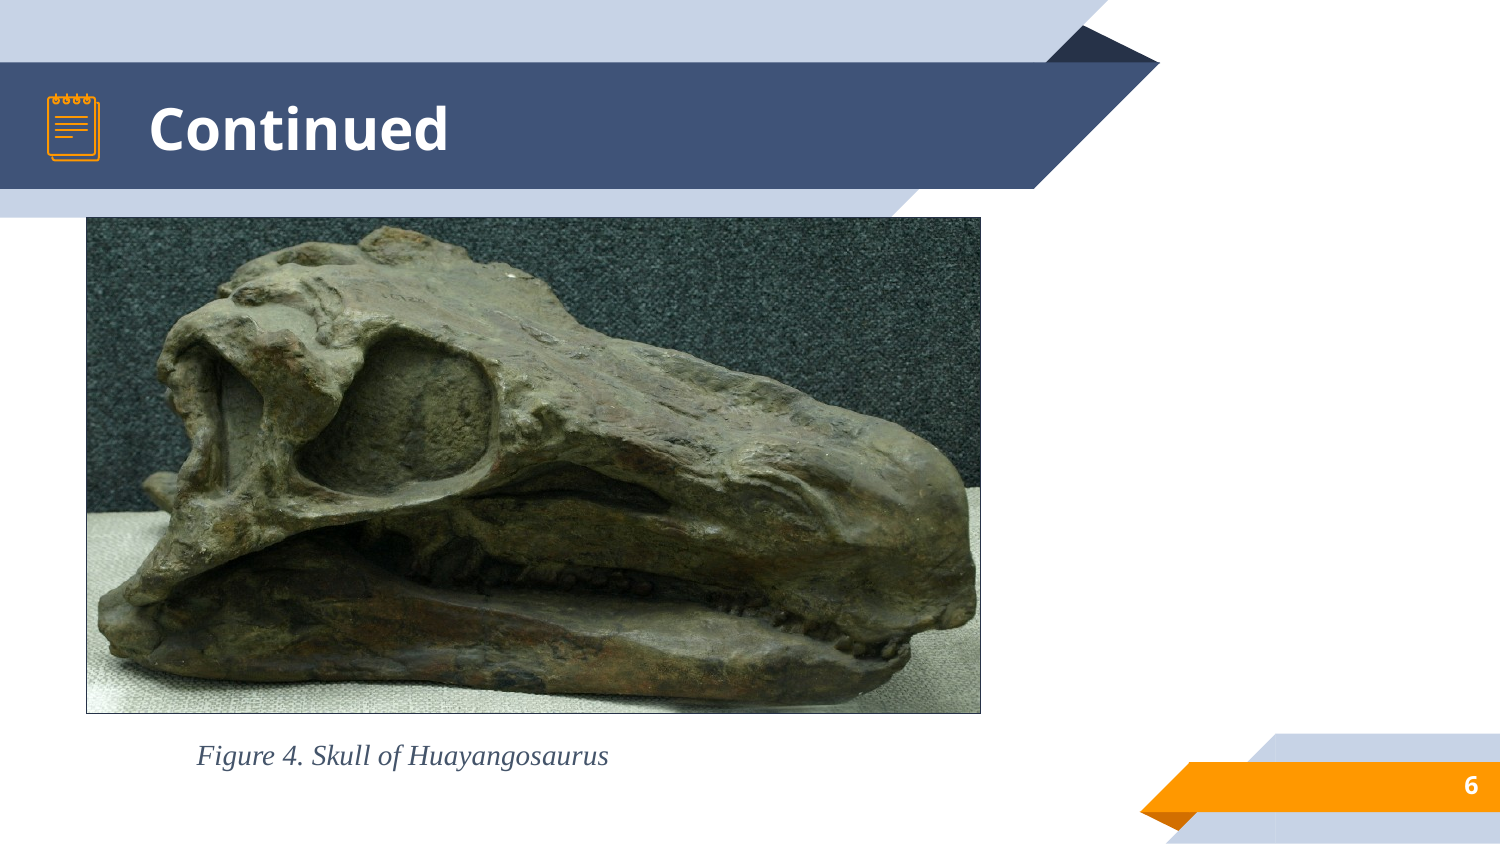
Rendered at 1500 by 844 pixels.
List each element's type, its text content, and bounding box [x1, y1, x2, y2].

text_box Figure 4. Skull of Huayangosaurus [181, 728, 625, 779]
slide_number 6 [1249, 760, 1494, 813]
title Continued [133, 64, 997, 190]
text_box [47, 93, 100, 161]
picture [86, 217, 981, 714]
